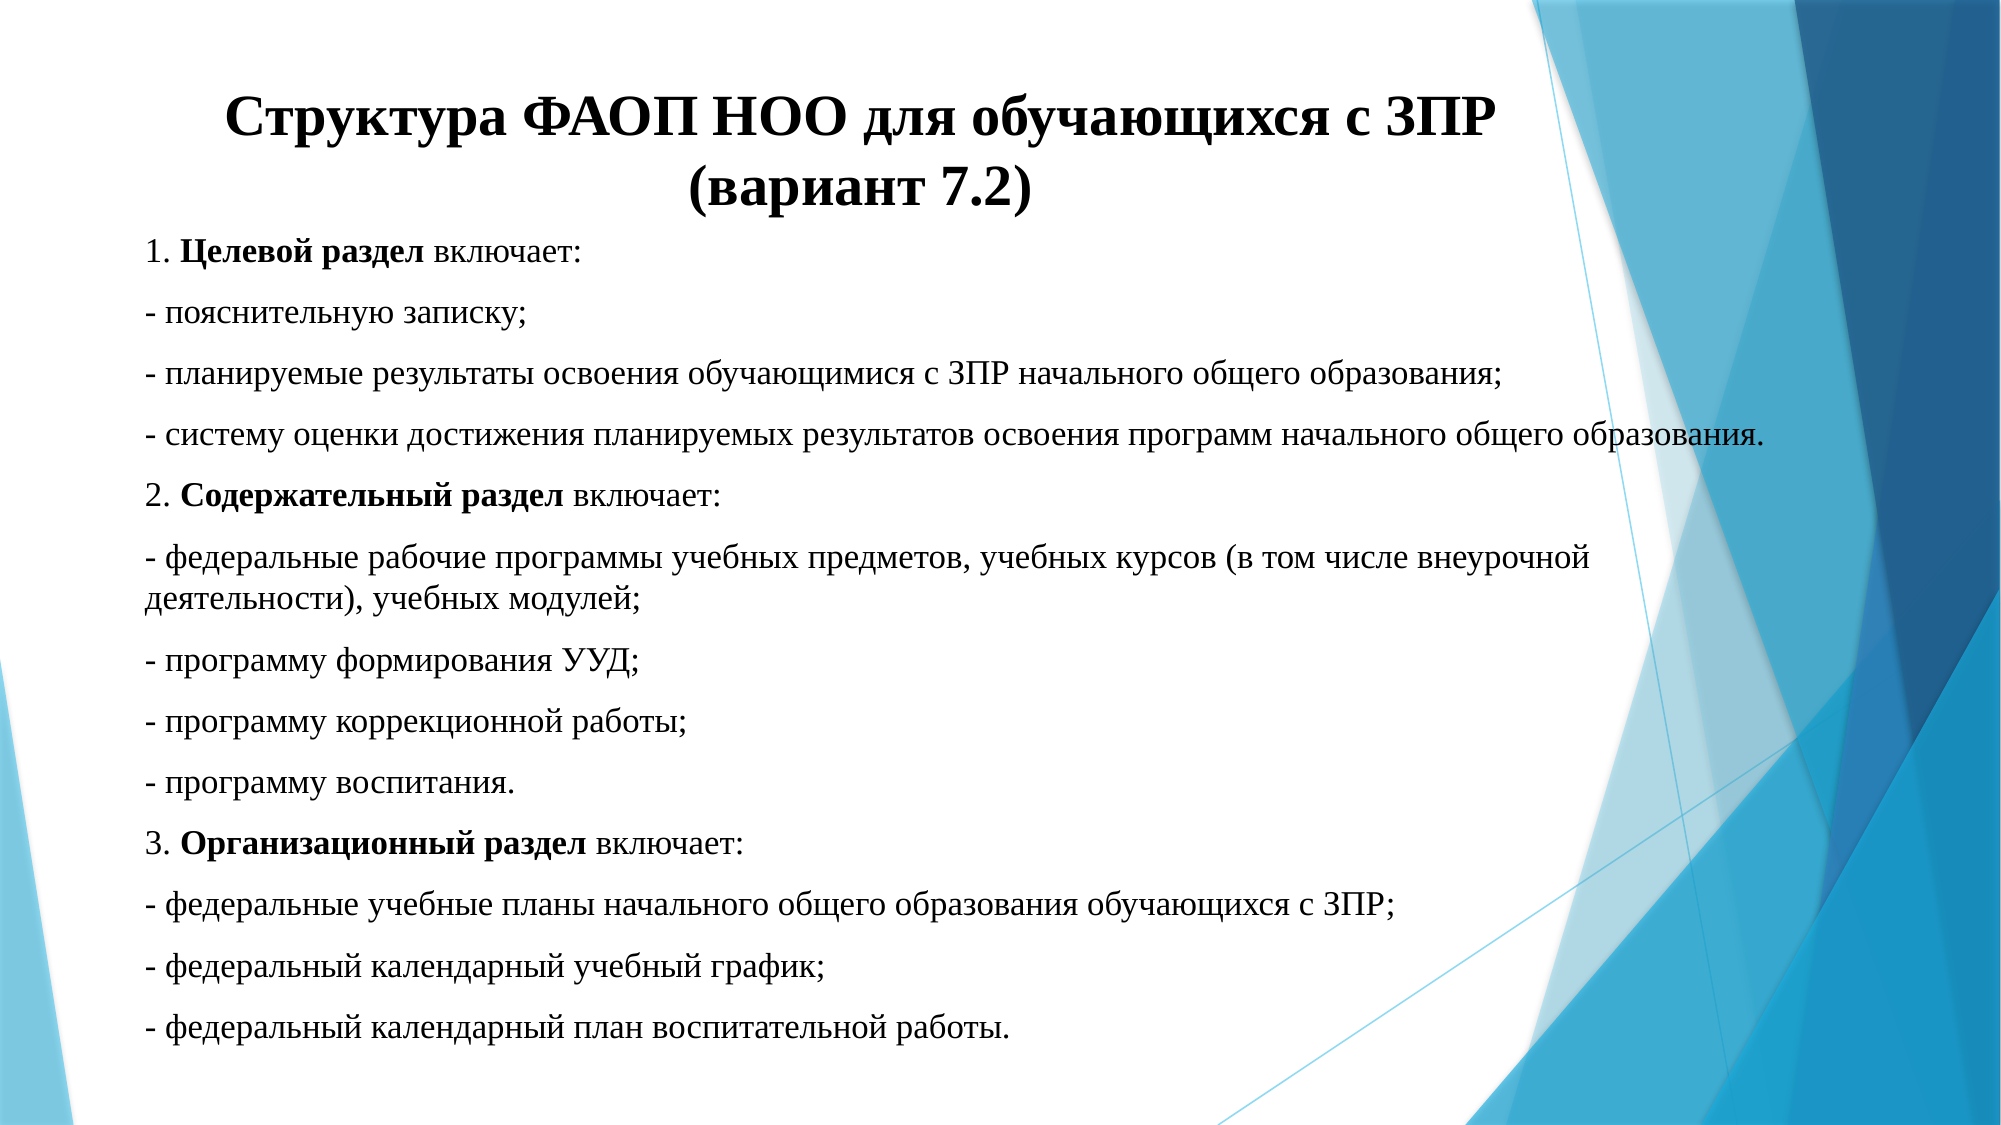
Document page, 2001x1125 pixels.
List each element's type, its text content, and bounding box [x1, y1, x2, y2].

title Структура ФАОП НОО для обучающихся с ЗПР (вариант 7.2) [111, 70, 1611, 287]
list 1. Целевой раздел включает: - пояснительную записку; - планируемые результаты освоения обучающимися с ЗПР начального общего образования; - систему оценки достижения планируемых результатов освоения программ начального общего образования. 2. Содержательный раздел включает: - федеральные рабочие программы учебных предметов, учебных курсов (в том числе внеурочной деятельности), учебных модулей; - программу формирования УУД; - программу коррекционной работы; - программу воспитания. 3. Организационный раздел включает: - федеральные учебные планы начального общего образования обучающихся с ЗПР; - федеральный календарный учебный график; - федеральный календарный план воспитательной работы. [130, 219, 1796, 1102]
